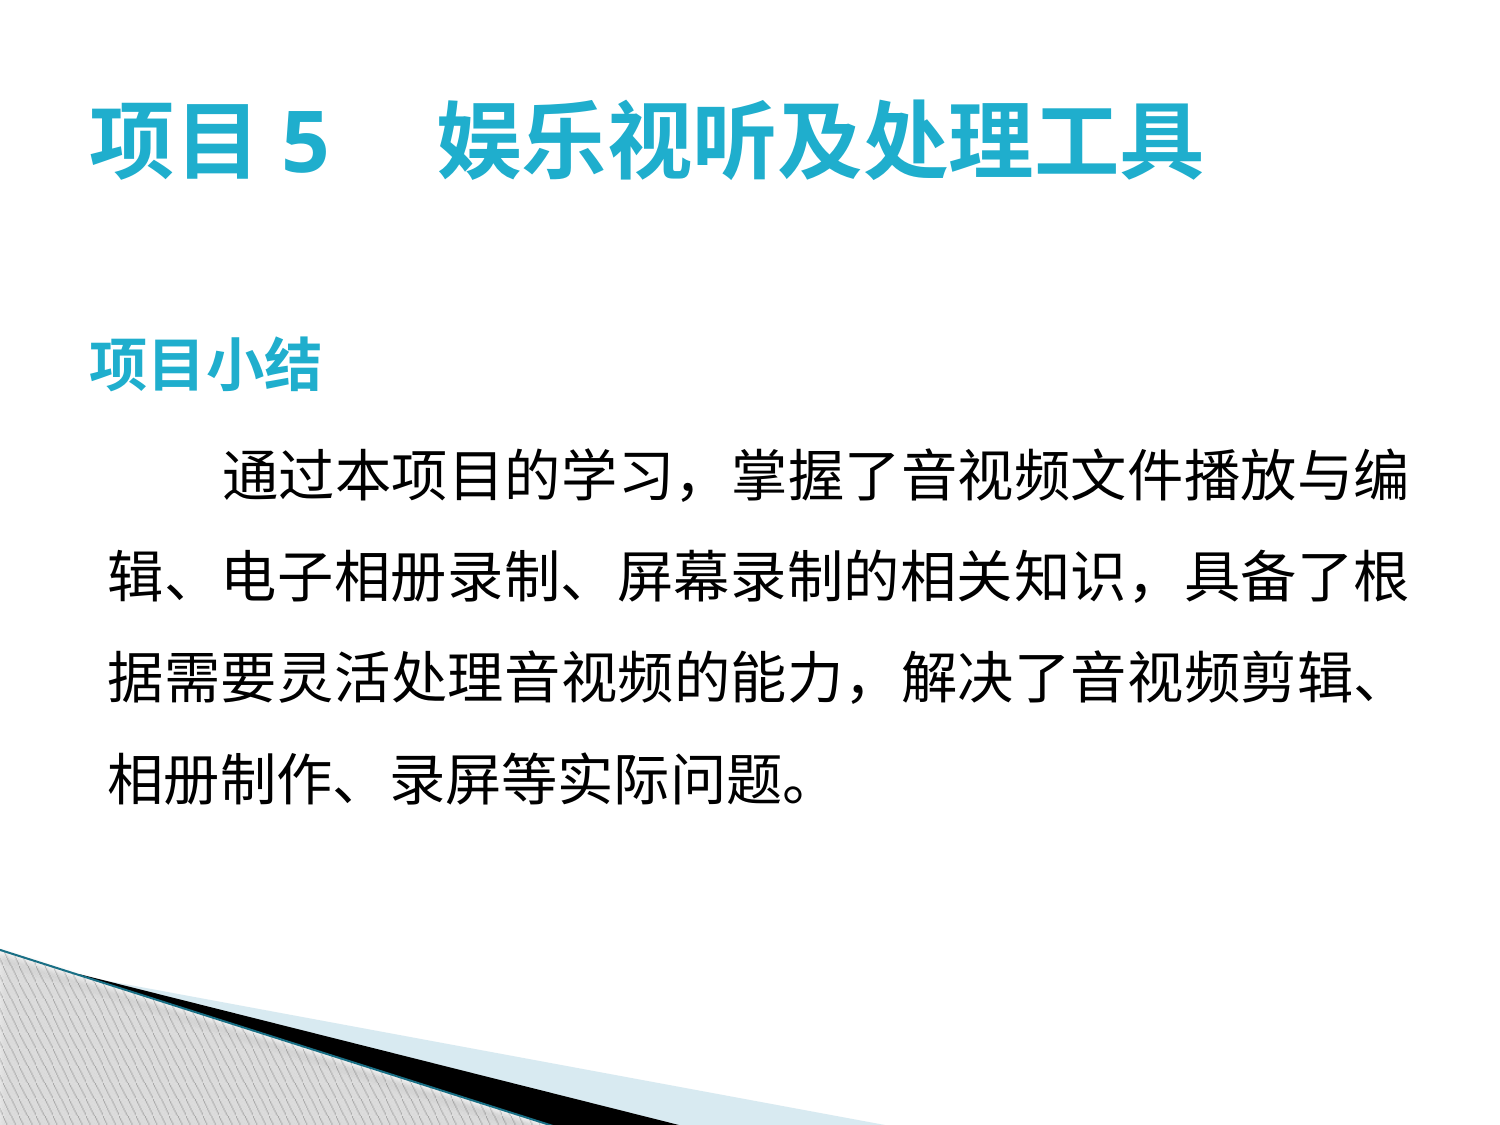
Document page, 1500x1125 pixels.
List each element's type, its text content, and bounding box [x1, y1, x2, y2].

list 项目小结 通过本项目的学习，掌握了音视频文件播放与编辑、电子相册录制、屏幕录制的相关知识，具备了根据需要灵活处理音视频的能力，解决了音视频剪辑、相册制作、录屏等实际问题。 [75, 278, 1425, 1000]
title 项目5 娱乐视听及处理工具 [75, 45, 1425, 233]
